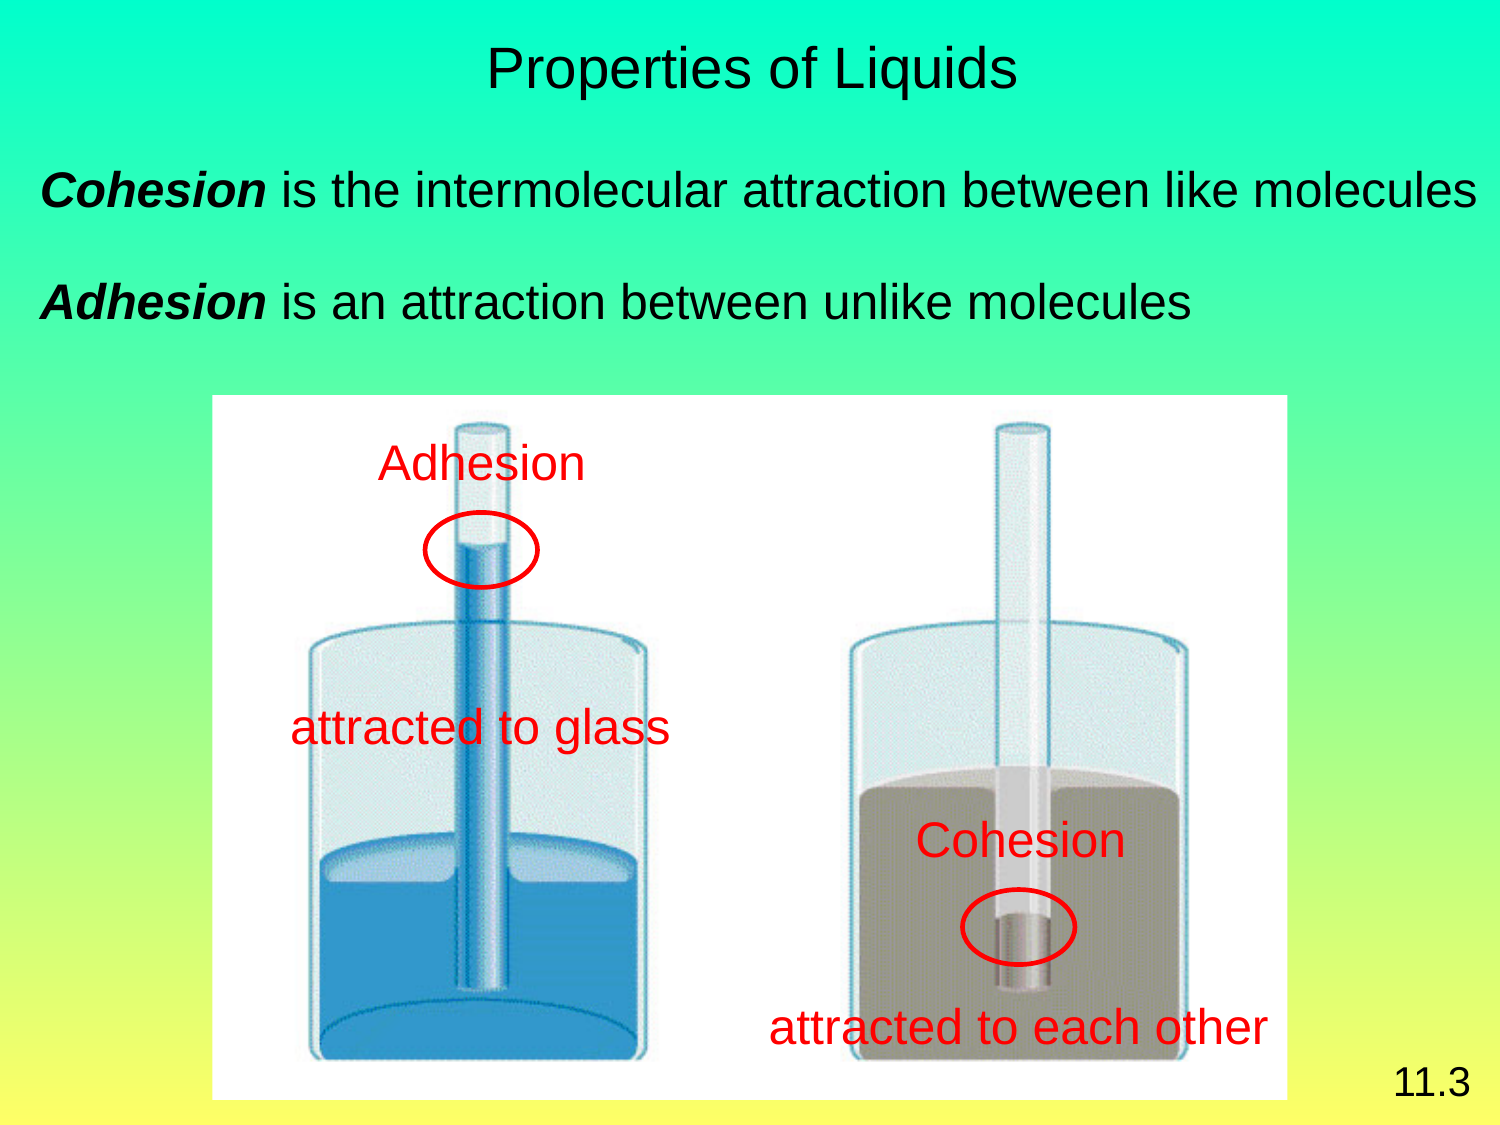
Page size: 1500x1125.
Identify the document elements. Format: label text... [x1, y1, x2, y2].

text_box Adhesion is an attraction between unlike molecules [24, 262, 1500, 338]
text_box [362, 422, 602, 588]
picture [212, 395, 1288, 1101]
text_box 11.3 [1377, 1047, 1486, 1113]
text_box Properties of Liquids [471, 23, 1035, 108]
text_box Cohesion is the intermolecular attraction between like molecules [24, 149, 1500, 225]
